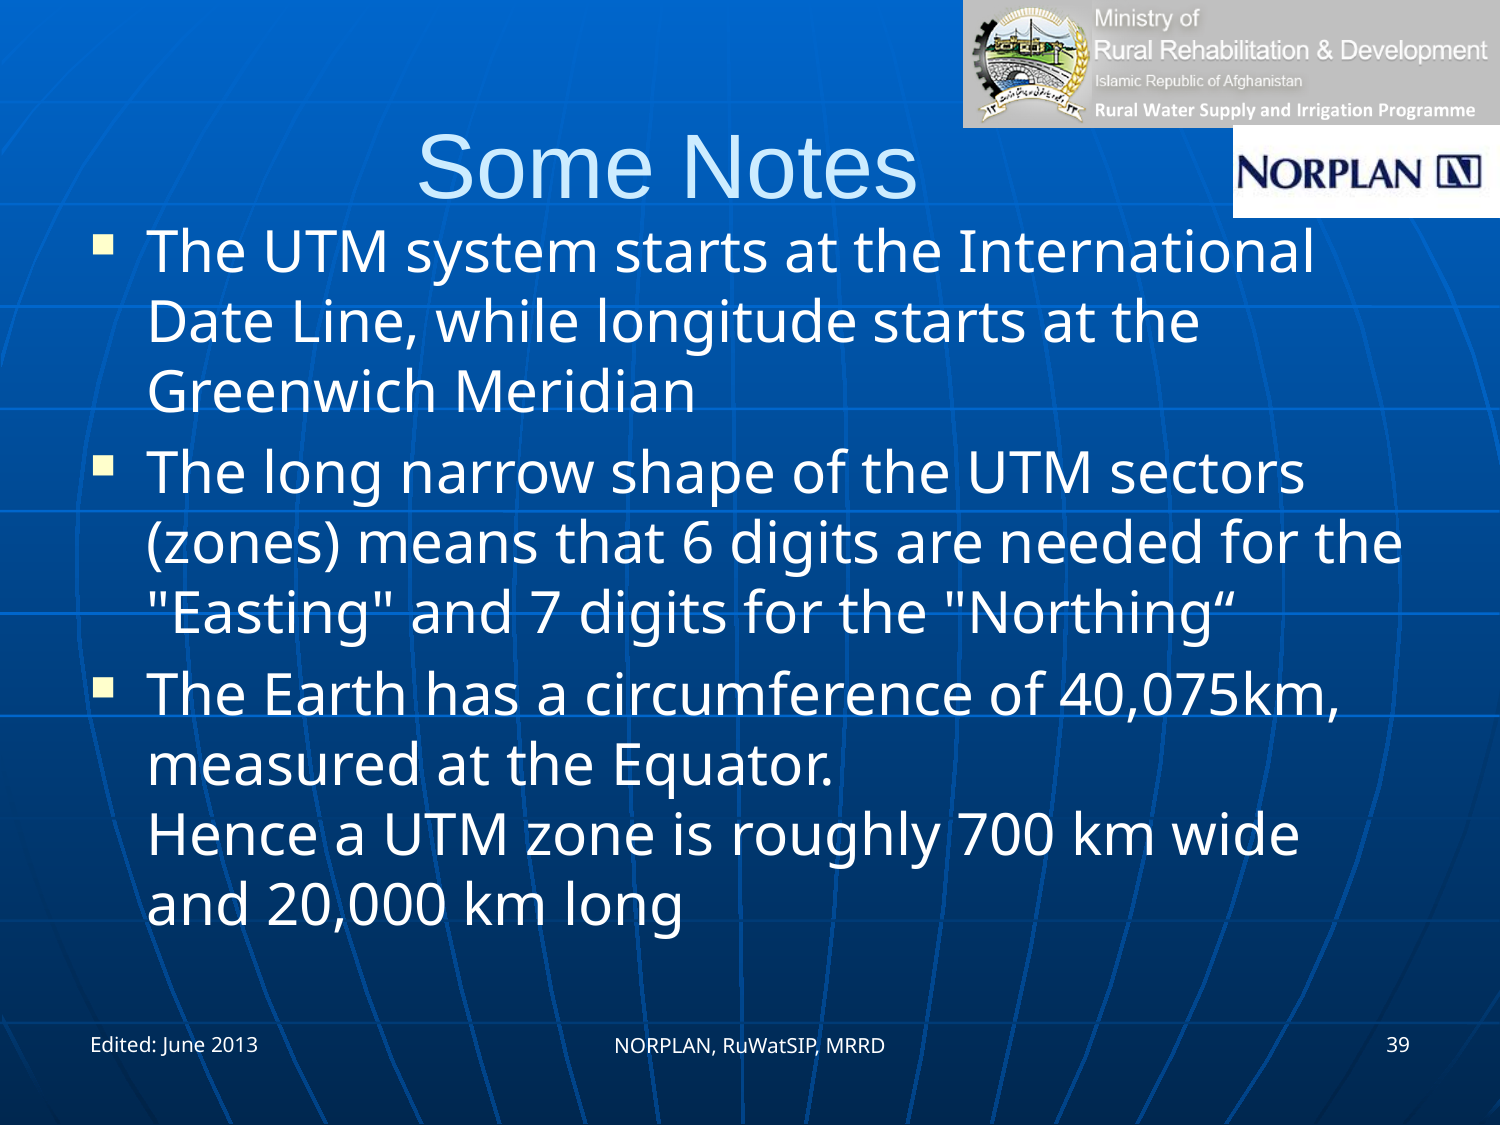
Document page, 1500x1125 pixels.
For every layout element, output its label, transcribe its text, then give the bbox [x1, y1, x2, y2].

picture [963, 0, 1500, 218]
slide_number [74, 1023, 426, 1100]
list The UTM system starts at the International Date Line, while longitude starts at the Greenwich Meridian The long narrow shape of the UTM sectors (zones) means that 6 digits are needed for the "Easting" and 7 digits for the "Northing“ The Earth has a circumference of 40,075km, measured at the Equator. Hence a UTM zone is roughly 700 km wide and 20,000 km long [74, 206, 1426, 950]
footer NORPLAN, RuWatSIP, MRRD [512, 1024, 988, 1101]
title Some Notes [74, 68, 1262, 206]
slide_number 39 [1074, 1023, 1426, 1100]
